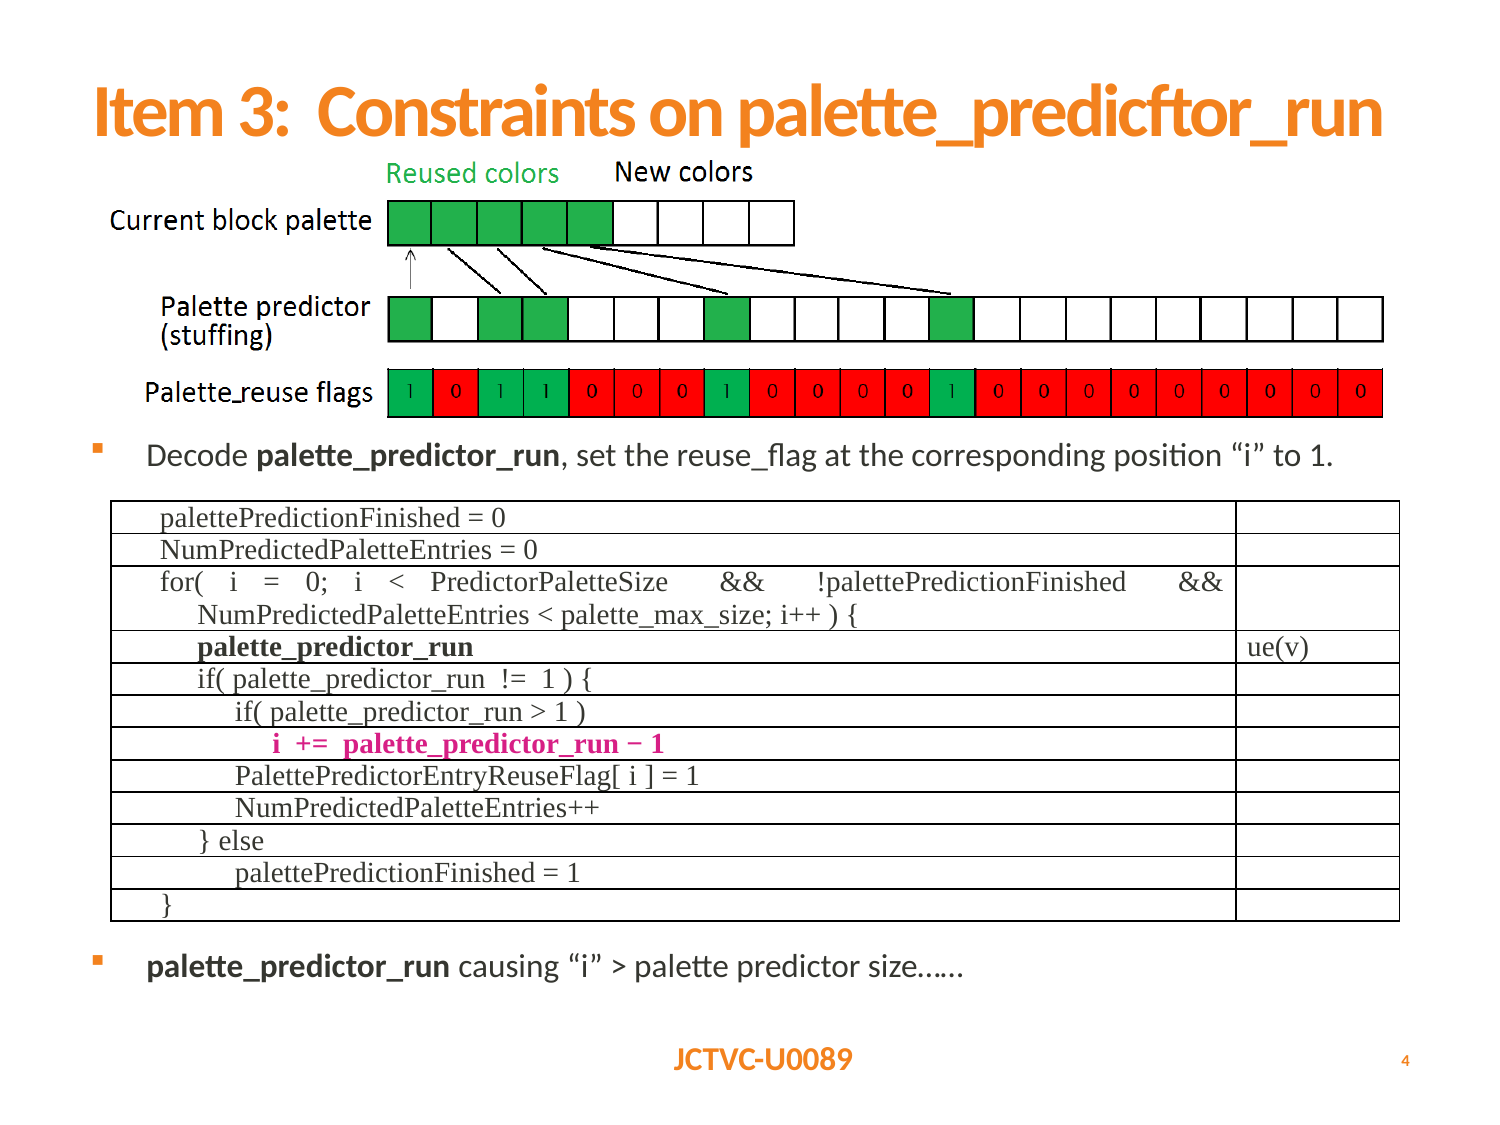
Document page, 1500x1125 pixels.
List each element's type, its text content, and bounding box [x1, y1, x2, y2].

list Decode palette_predictor_run, set the reuse_flag at the corresponding position “i” to 1. palette_predictor_run causing “i” > palette predictor size…… [75, 119, 1425, 1090]
title Item 3: Constraints on palette_predicftor_run [0, 70, 1479, 257]
table_cell [1237, 728, 1399, 759]
slide_number 4 [1251, 1029, 1425, 1090]
table_cell [1237, 696, 1399, 726]
table_cell [1237, 890, 1399, 920]
table_cell NumPredictedPaletteEntries++ [112, 793, 1235, 823]
table_cell palette_predictor_run [112, 631, 1235, 662]
table_header [1237, 502, 1399, 533]
table_cell for( i = 0; i < PredictorPaletteSize && !palettePredictionFinished && NumPredictedPaletteEntries < palette_max_size; i++ ) { [112, 567, 1235, 630]
table_cell } else [112, 825, 1235, 856]
table_cell [1237, 567, 1399, 630]
table_cell palettePredictionFinished = 1 [112, 857, 1235, 888]
table_cell [1237, 534, 1399, 565]
table_cell if( palette_predictor_run > 1 ) [112, 696, 1235, 726]
table_header palettePredictionFinished = 0 [112, 502, 1235, 533]
table_cell PalettePredictorEntryReuseFlag[ i ] = 1 [112, 761, 1235, 791]
table_cell [1237, 664, 1399, 694]
table_cell [1237, 857, 1399, 888]
table_cell ue(v) [1237, 631, 1399, 662]
table_cell [1237, 793, 1399, 823]
table_cell if( palette_predictor_run != 1 ) { [112, 664, 1235, 694]
picture [105, 158, 1395, 431]
table_cell NumPredictedPaletteEntries = 0 [112, 534, 1235, 565]
table_cell [1237, 825, 1399, 856]
table_cell [1237, 761, 1399, 791]
table_cell } [112, 890, 1235, 920]
table_cell i += palette_predictor_run − 1 [112, 728, 1235, 759]
